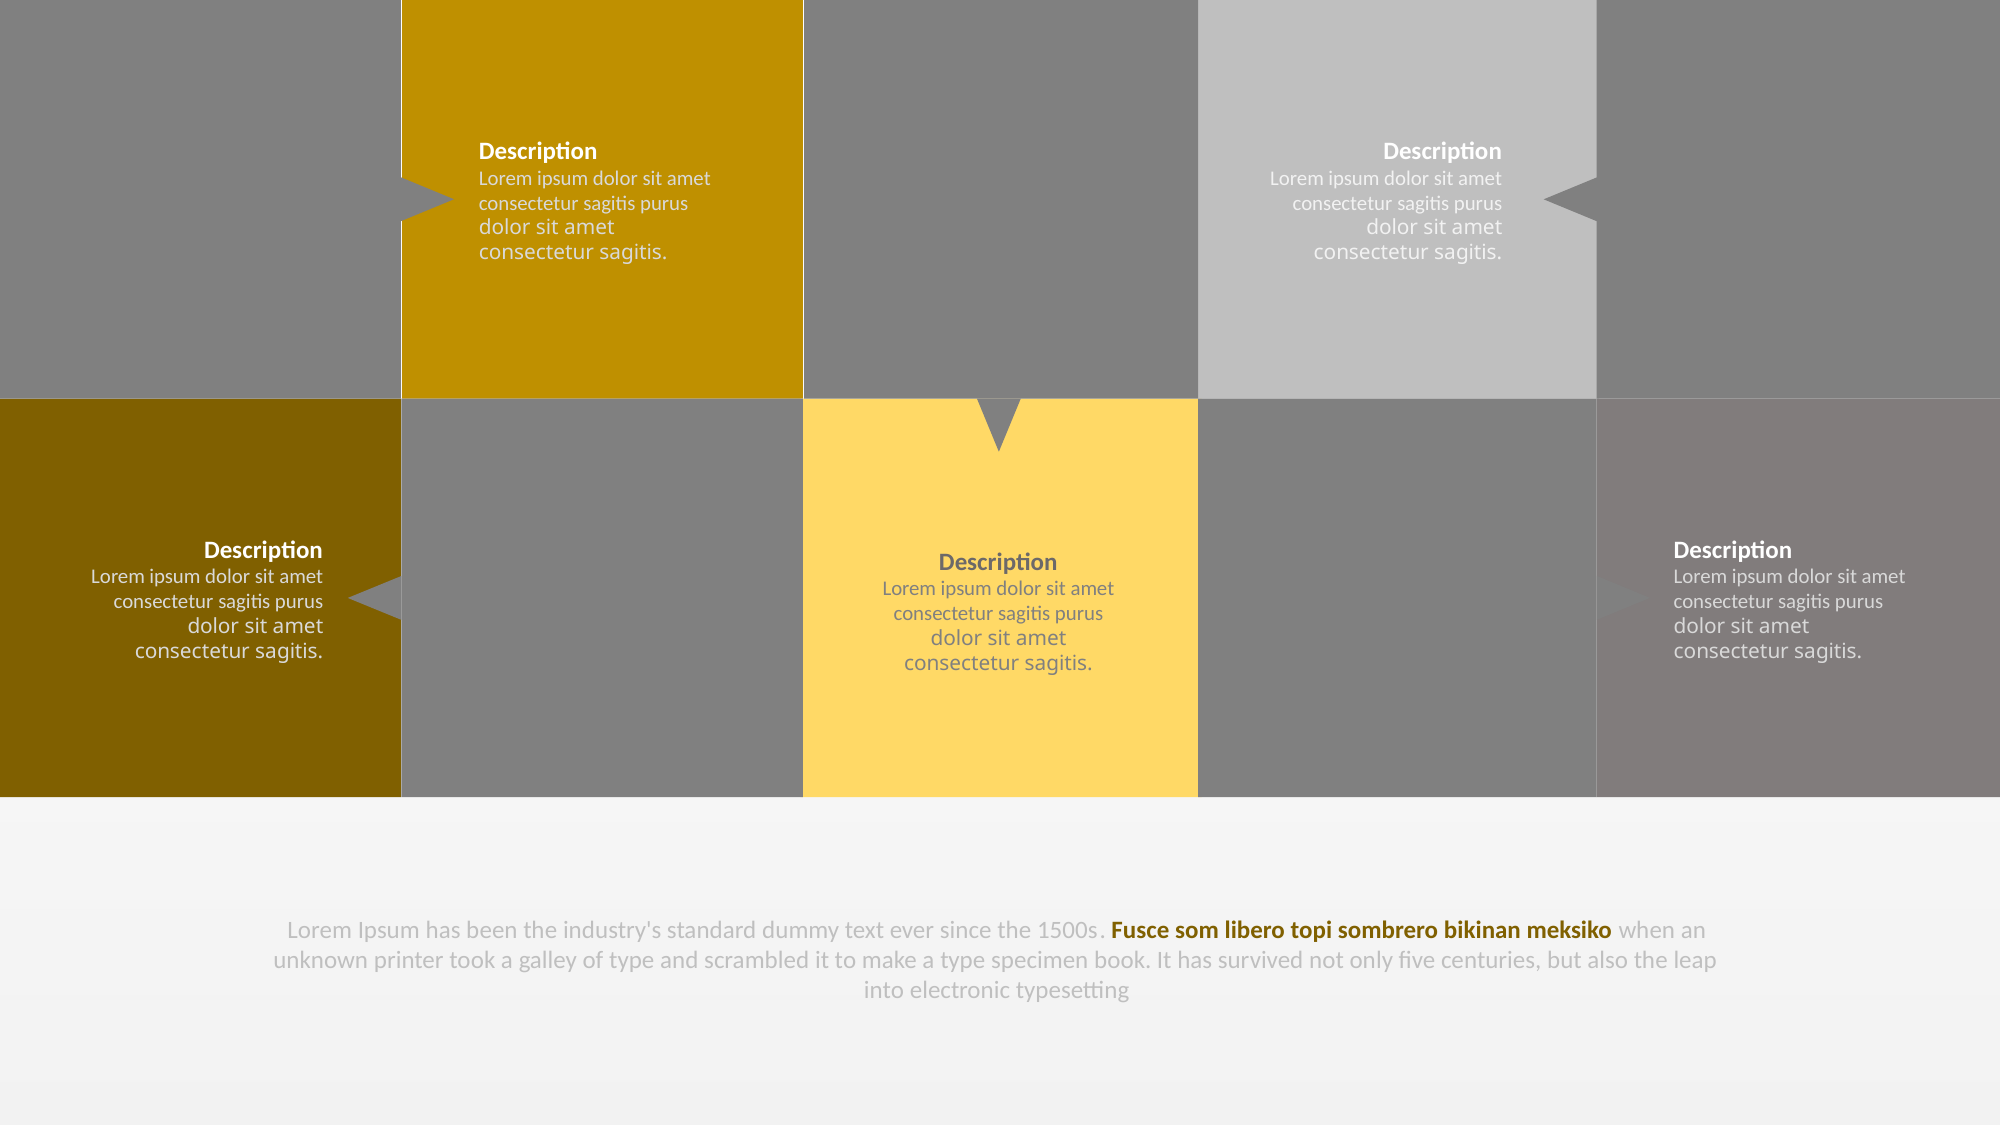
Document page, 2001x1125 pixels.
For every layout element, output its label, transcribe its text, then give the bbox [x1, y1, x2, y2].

text_box Description Lorem ipsum dolor sit amet consectetur sagitis purus dolor sit amet consectetur sagitis. [858, 524, 1139, 696]
text_box [803, 398, 1198, 798]
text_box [347, 398, 803, 798]
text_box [1543, 0, 2000, 399]
text_box Lorem Ipsum has been the industry's standard dummy text ever since the 1500s. Fusce som libero topi sombrero bikinan meksiko when an unknown printer took a galley of type and scrambled it to make a type specimen book. It has survived not only five centuries, but also the leap into electronic typesetting [247, 906, 1746, 1014]
text_box [1199, 0, 1543, 398]
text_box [0, 0, 454, 399]
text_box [1198, 398, 1650, 798]
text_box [804, 0, 1199, 452]
text_box Description Lorem ipsum dolor sit amet consectetur sagitis purus dolor sit amet consectetur sagitis. [58, 512, 339, 684]
text_box Description Lorem ipsum dolor sit amet consectetur sagitis purus dolor sit amet consectetur sagitis. [1237, 113, 1518, 285]
text_box [454, 0, 804, 398]
text_box Description Lorem ipsum dolor sit amet consectetur sagitis purus dolor sit amet consectetur sagitis. [463, 113, 744, 285]
text_box [0, 399, 347, 798]
text_box [1650, 399, 2000, 798]
text_box Description Lorem ipsum dolor sit amet consectetur sagitis purus dolor sit amet consectetur sagitis. [1658, 512, 1938, 684]
